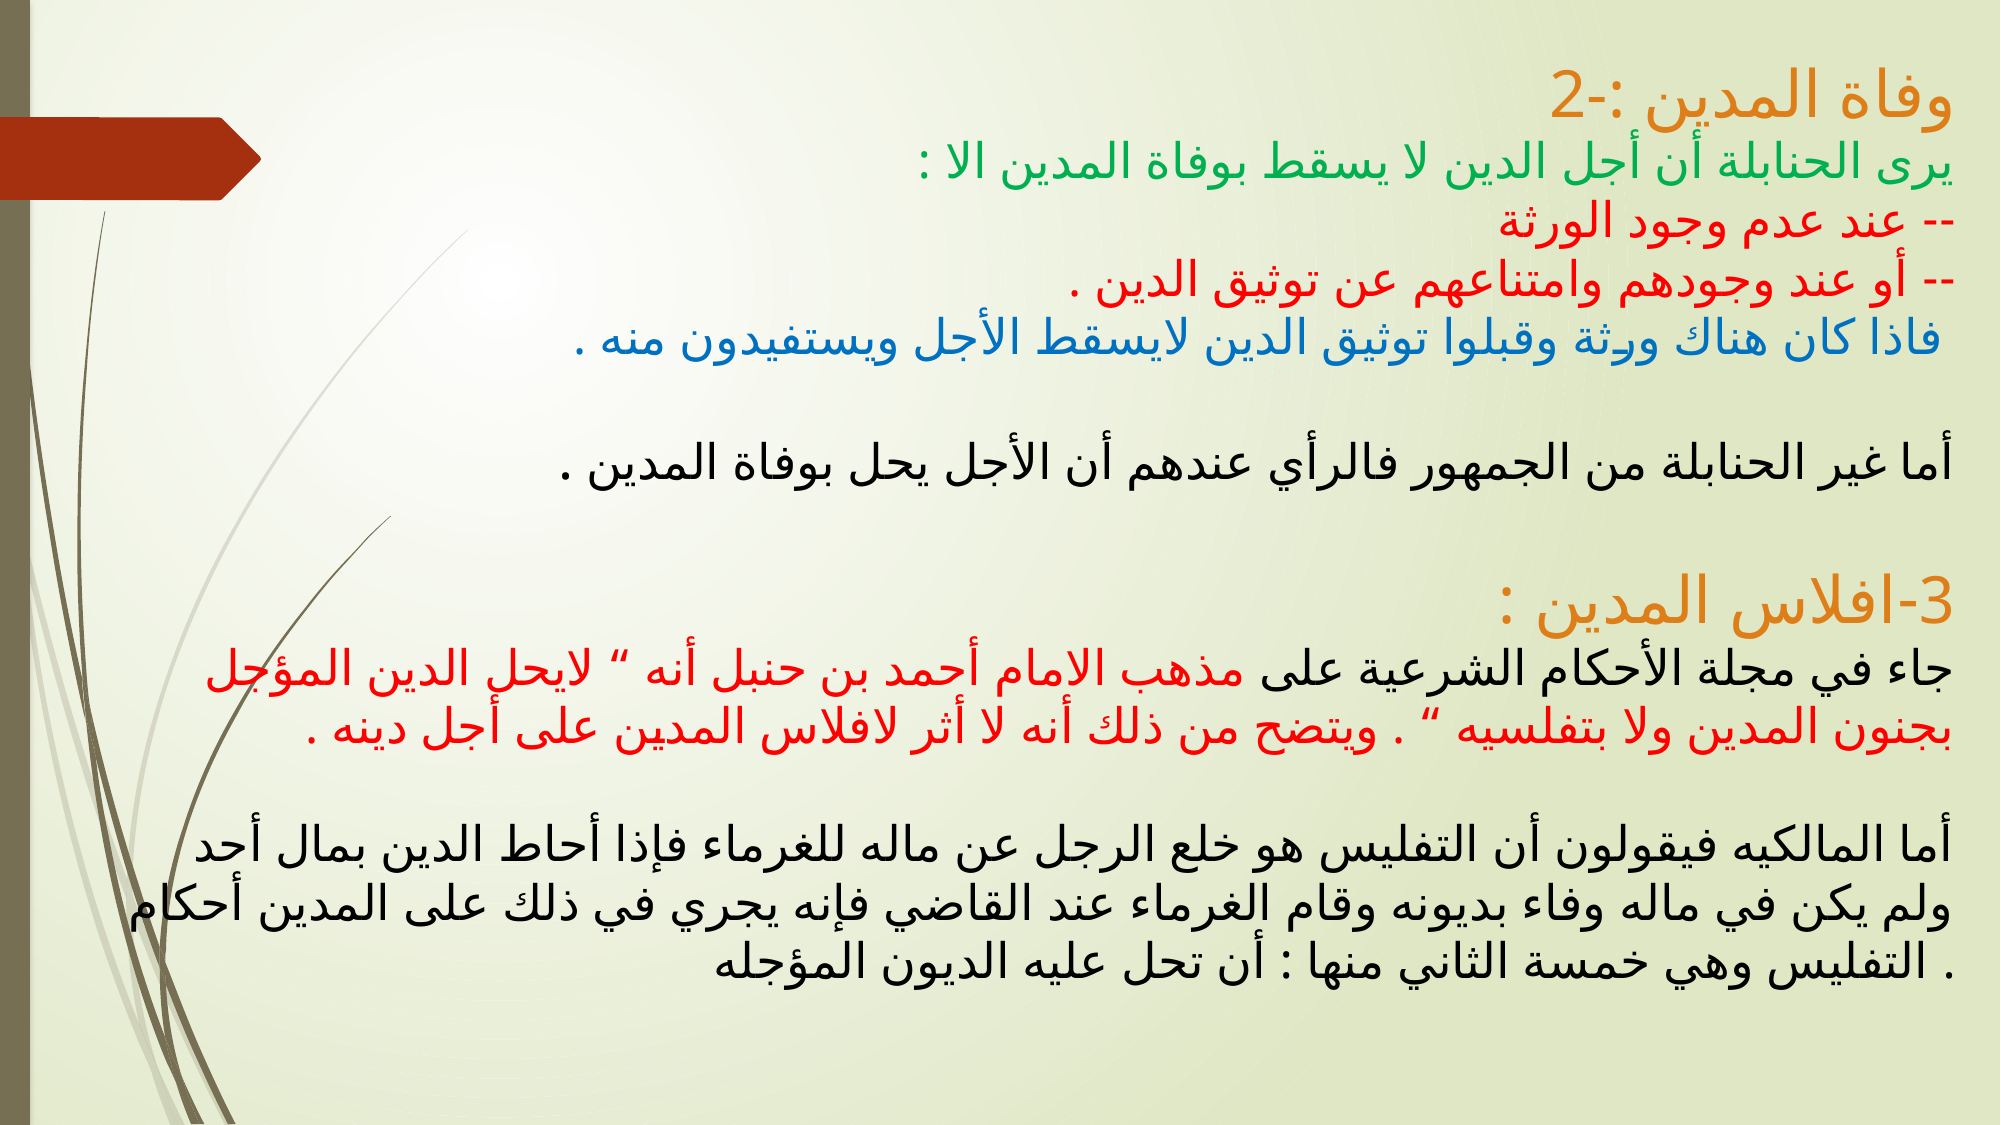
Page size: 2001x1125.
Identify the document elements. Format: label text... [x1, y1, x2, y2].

title 2-وفاة المدين : يرى الحنابلة أن أجل الدين لا يسقط بوفاة المدين الا : -- عند عدم وجود الورثة -- أو عند وجودهم وامتناعهم عن توثيق الدين . فاذا كان هناك ورثة وقبلوا توثيق الدين لايسقط الأجل ويستفيدون منه . أما غير الحنابلة من الجمهور فالرأي عندهم أن الأجل يحل بوفاة المدين . 3-افلاس المدين : جاء في مجلة الأحكام الشرعية على مذهب الامام أحمد بن حنبل أنه “ لايحل الدين المؤجل بجنون المدين ولا بتفلسيه “ . ويتضح من ذلك أنه لا أثر لافلاس المدين على أجل دينه . أما المالكيه فيقولون أن التفليس هو خلع الرجل عن ماله للغرماء فإذا أحاط الدين بمال أحد ولم يكن في ماله وفاء بديونه وقام الغرماء عند القاضي فإنه يجري في ذلك على المدين أحكام التفليس وهي خمسة الثاني منها : أن تحل عليه الديون المؤجله . [94, 44, 1971, 1069]
